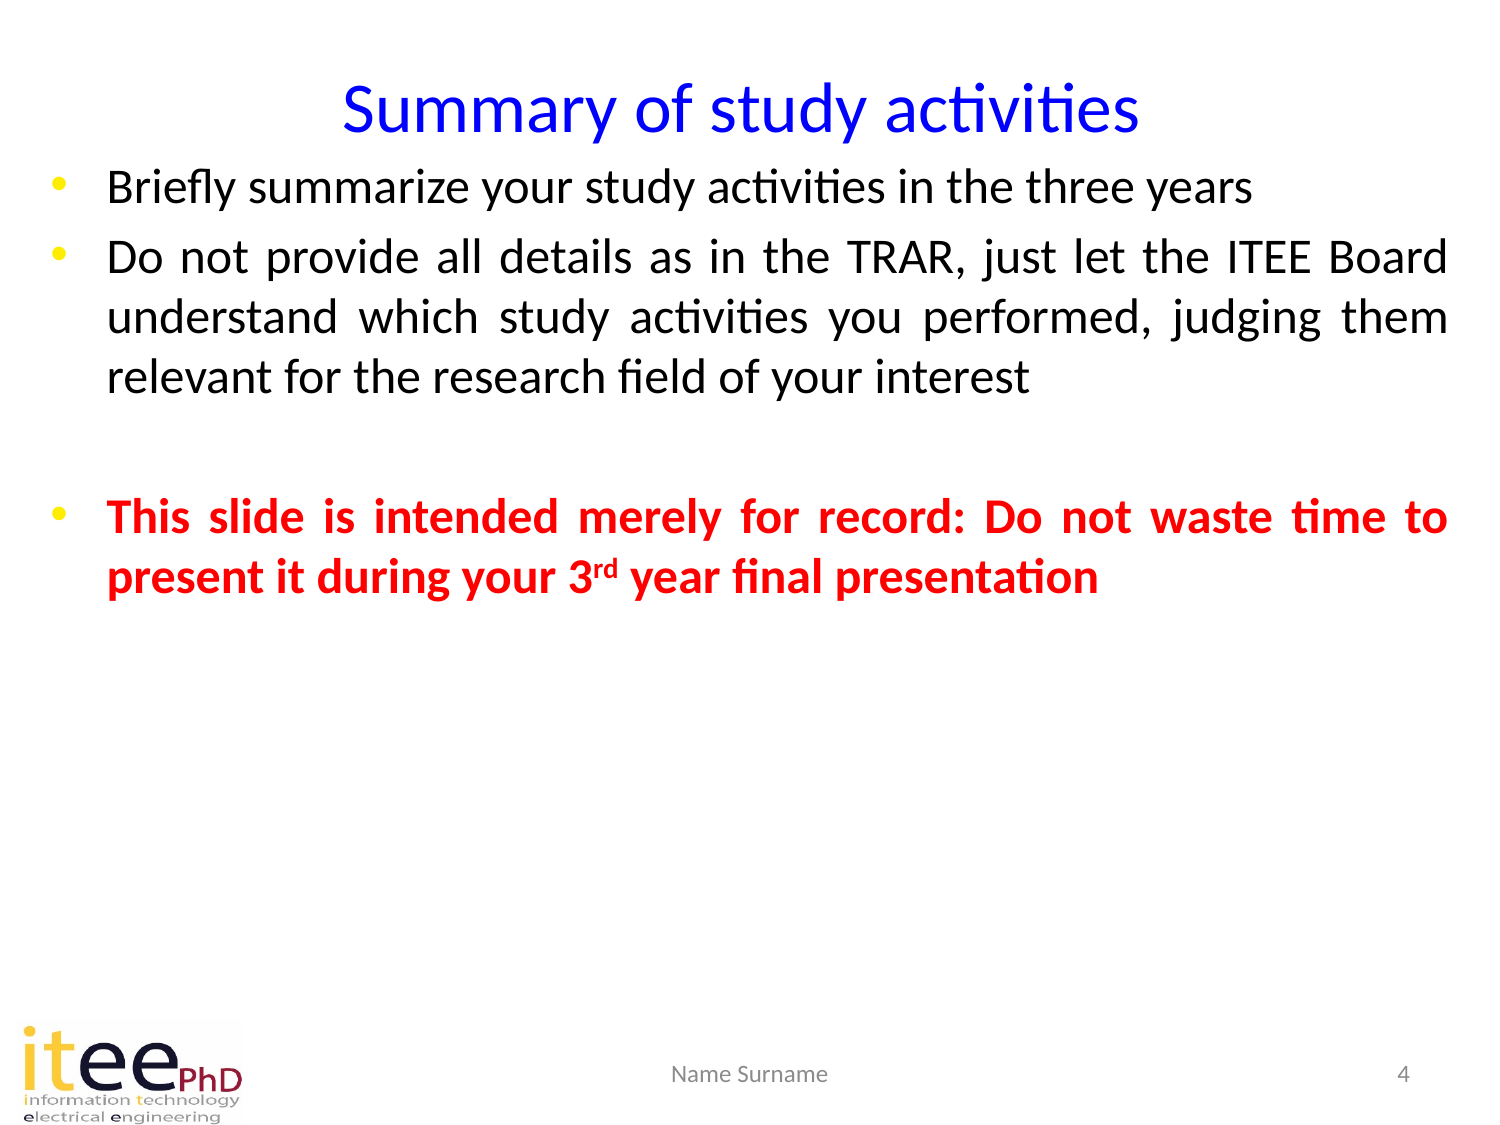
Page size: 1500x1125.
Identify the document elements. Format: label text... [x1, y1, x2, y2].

slide_number 4 [1074, 1042, 1425, 1103]
title Summary of study activities [75, 52, 1425, 145]
footer Name Surname [512, 1042, 988, 1103]
text_box Briefly summarize your study activities in the three years Do not provide all details as in the TRAR, just let the ITEE Board understand which study activities you performed, judging them relevant for the research field of your interest This slide is intended merely for record: Do not waste time to present it during your 3rd year final presentation [35, 145, 1465, 926]
picture [17, 1018, 243, 1125]
